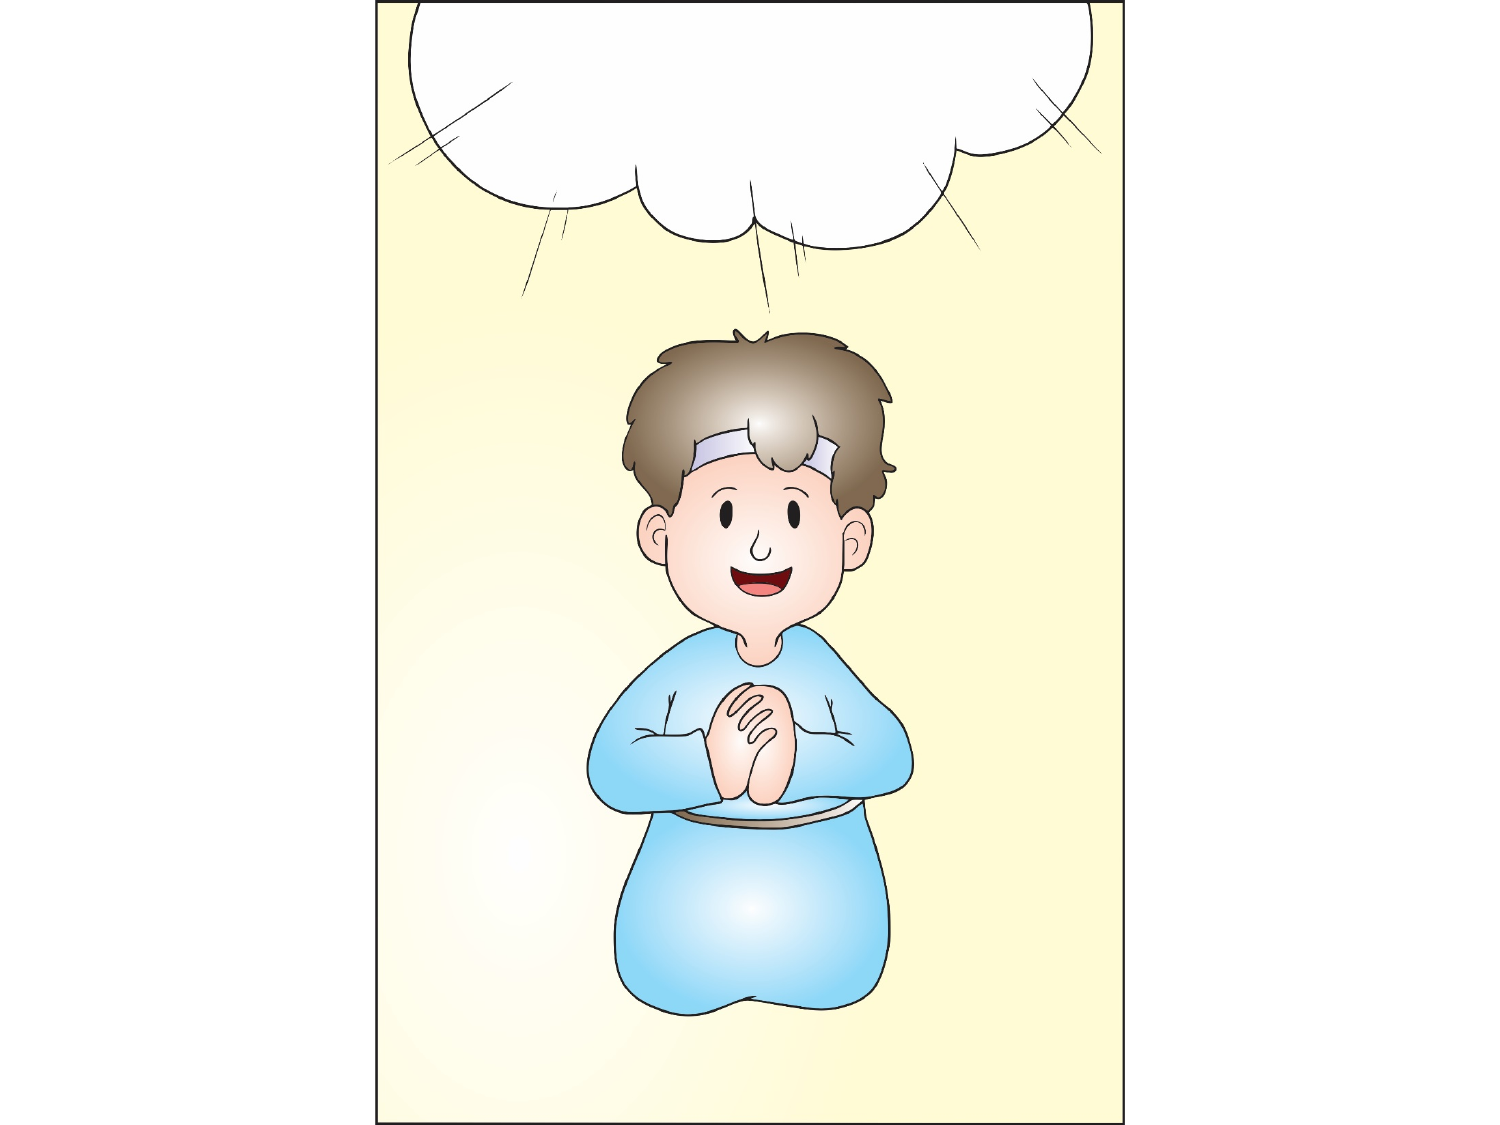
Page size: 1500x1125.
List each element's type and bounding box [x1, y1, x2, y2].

list [375, 0, 1125, 1125]
